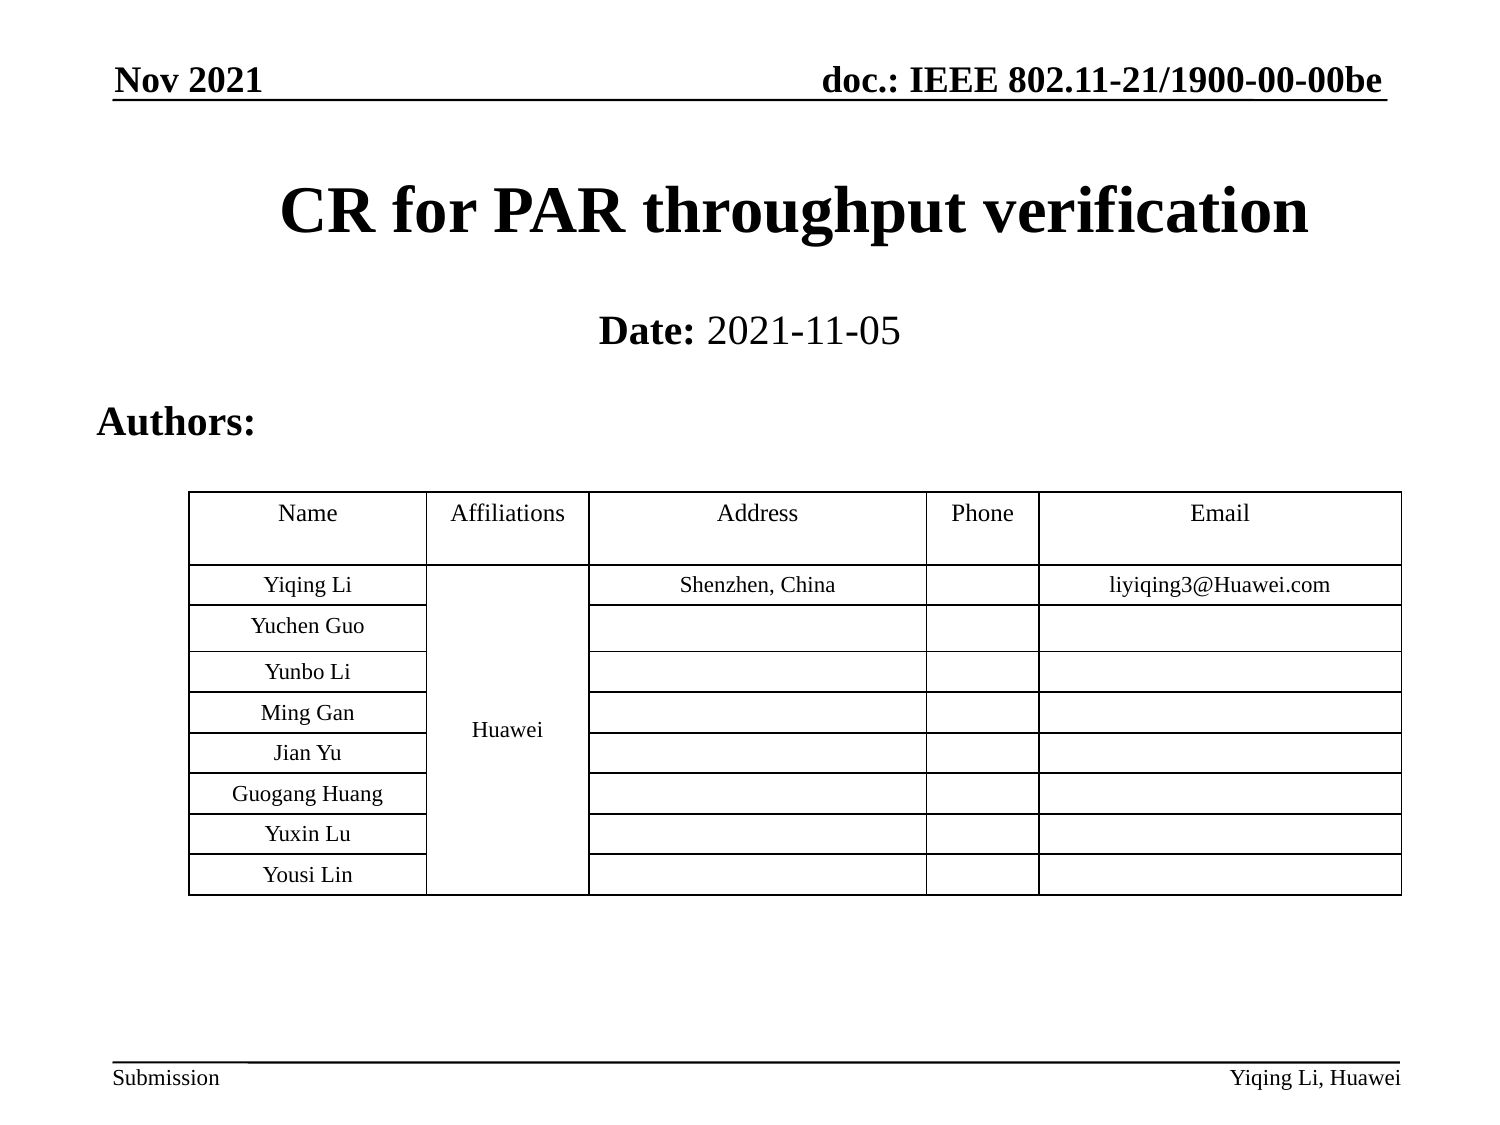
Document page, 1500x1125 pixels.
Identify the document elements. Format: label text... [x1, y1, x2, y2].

table_header Name [190, 493, 426, 564]
table_cell [927, 855, 1038, 894]
table_cell Yiqing Li [190, 566, 426, 604]
table_cell [927, 652, 1038, 691]
table_cell Guogang Huang [190, 774, 426, 813]
table_header Phone [927, 493, 1038, 564]
table_cell [590, 652, 926, 691]
table_cell Jian Yu [190, 734, 426, 772]
table_cell Huawei [427, 566, 588, 894]
table_cell [927, 815, 1038, 853]
table_cell Yousi Lin [190, 855, 426, 894]
table_cell [590, 855, 926, 894]
table_cell Yuchen Guo [190, 606, 426, 651]
table_cell [927, 693, 1038, 732]
table_header Email [1040, 493, 1401, 564]
table_cell Ming Gan [190, 693, 426, 732]
table_header Address [590, 493, 926, 564]
table_header Affiliations [427, 493, 588, 564]
table_cell [590, 693, 926, 732]
text_box Date: 2021-11-05 [112, 295, 1388, 358]
table_cell [590, 606, 926, 651]
table_cell Yuxin Lu [190, 815, 426, 853]
table_cell [1040, 855, 1401, 894]
table_cell [927, 734, 1038, 772]
table_cell [1040, 693, 1401, 732]
text_box Authors: [81, 385, 319, 449]
table_cell liyiqing3@Huawei.com [1040, 566, 1401, 604]
table_cell [927, 566, 1038, 604]
table_cell [1040, 815, 1401, 853]
table_cell [590, 815, 926, 853]
table_cell [1040, 606, 1401, 651]
table_cell Yunbo Li [190, 652, 426, 691]
table_cell [927, 606, 1038, 651]
table_cell [1040, 774, 1401, 813]
table_cell [927, 774, 1038, 813]
table_cell [590, 734, 926, 772]
table_cell [590, 774, 926, 813]
table_cell [1040, 652, 1401, 691]
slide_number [114, 54, 278, 101]
table_cell [1040, 734, 1401, 772]
table_cell Shenzhen, China [590, 566, 926, 604]
title CR for PAR throughput verification [157, 85, 1434, 328]
footer Yiqing Li, Huawei [1118, 1061, 1402, 1108]
